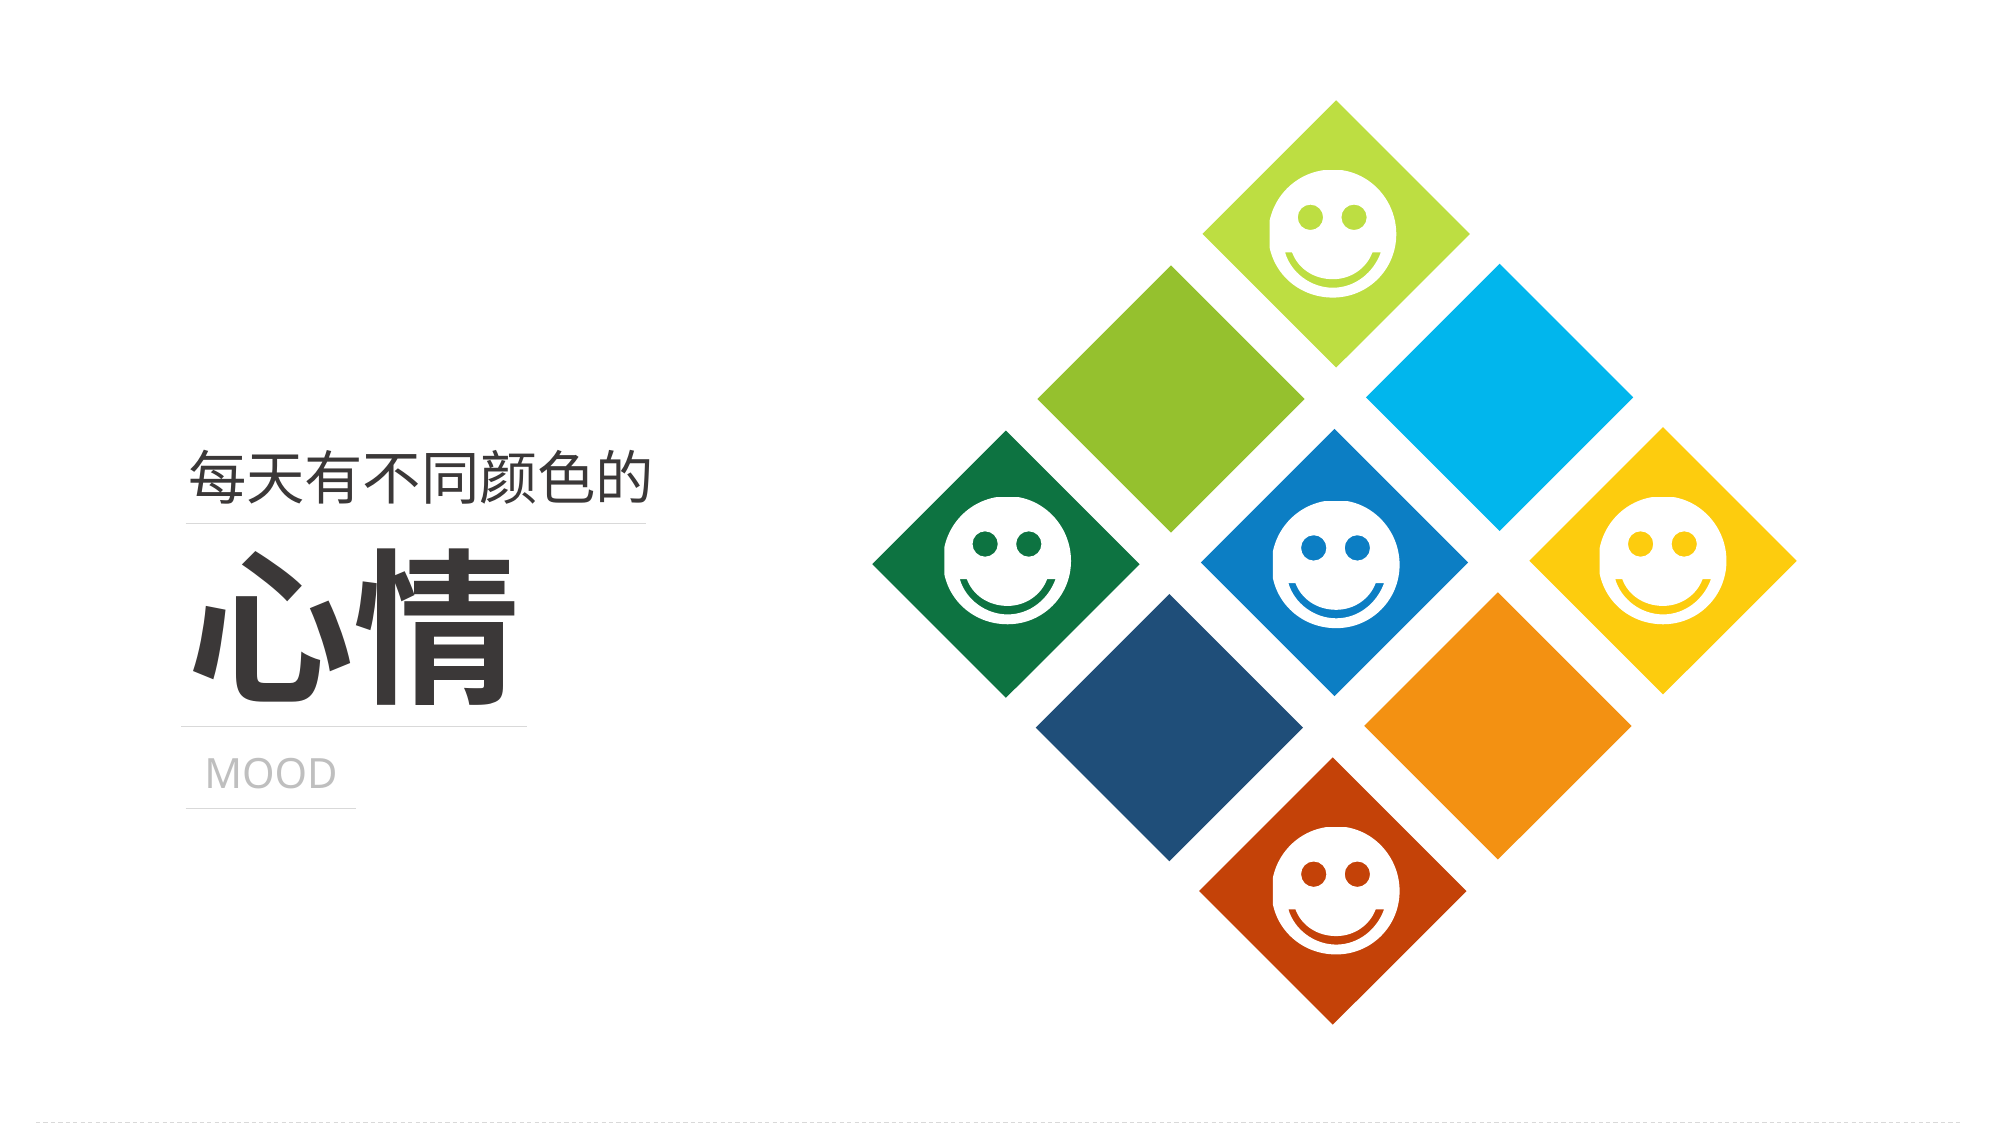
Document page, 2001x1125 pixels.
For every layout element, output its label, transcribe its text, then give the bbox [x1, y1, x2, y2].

picture [1272, 827, 1400, 955]
text_box 心情 [172, 515, 536, 731]
text_box 每天有不同颜色的 [173, 434, 670, 519]
picture [1599, 497, 1727, 625]
picture [1269, 170, 1397, 298]
picture [1272, 501, 1400, 629]
picture [944, 497, 1072, 625]
text_box MOOD [189, 739, 353, 805]
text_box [1006, 236, 1663, 889]
